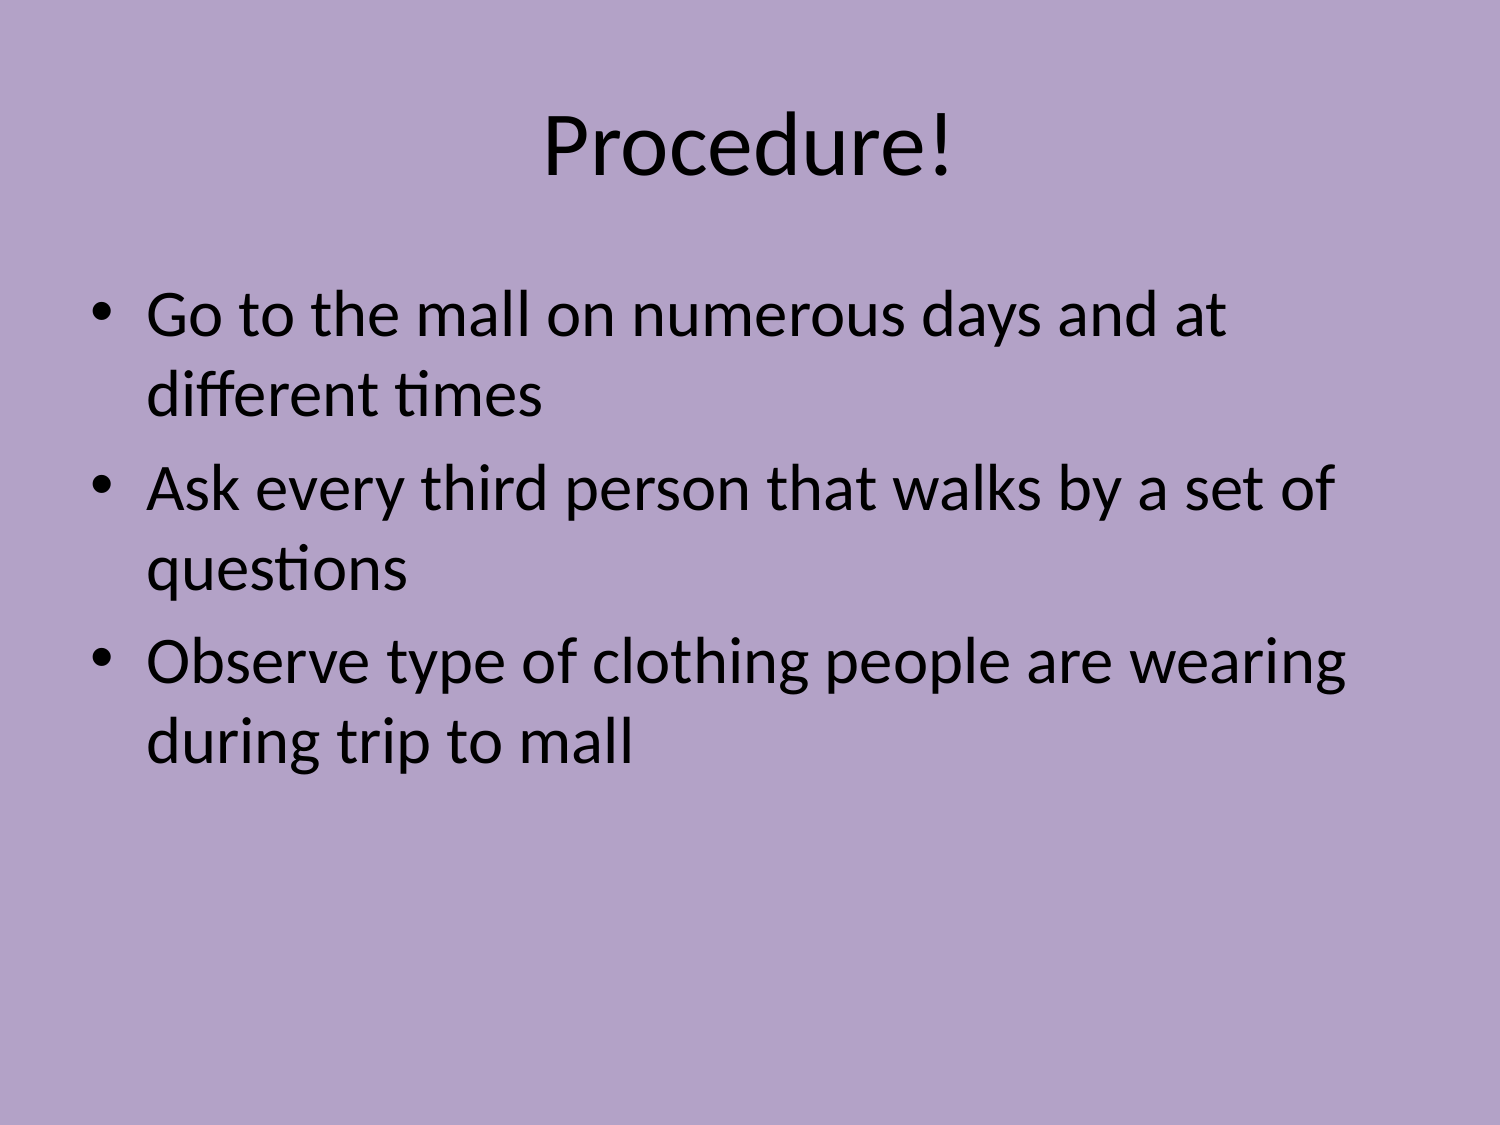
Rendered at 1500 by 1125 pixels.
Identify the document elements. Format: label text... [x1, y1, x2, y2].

list Go to the mall on numerous days and at different times Ask every third person that walks by a set of questions Observe type of clothing people are wearing during trip to mall [75, 262, 1425, 1005]
title Procedure! [75, 45, 1425, 233]
